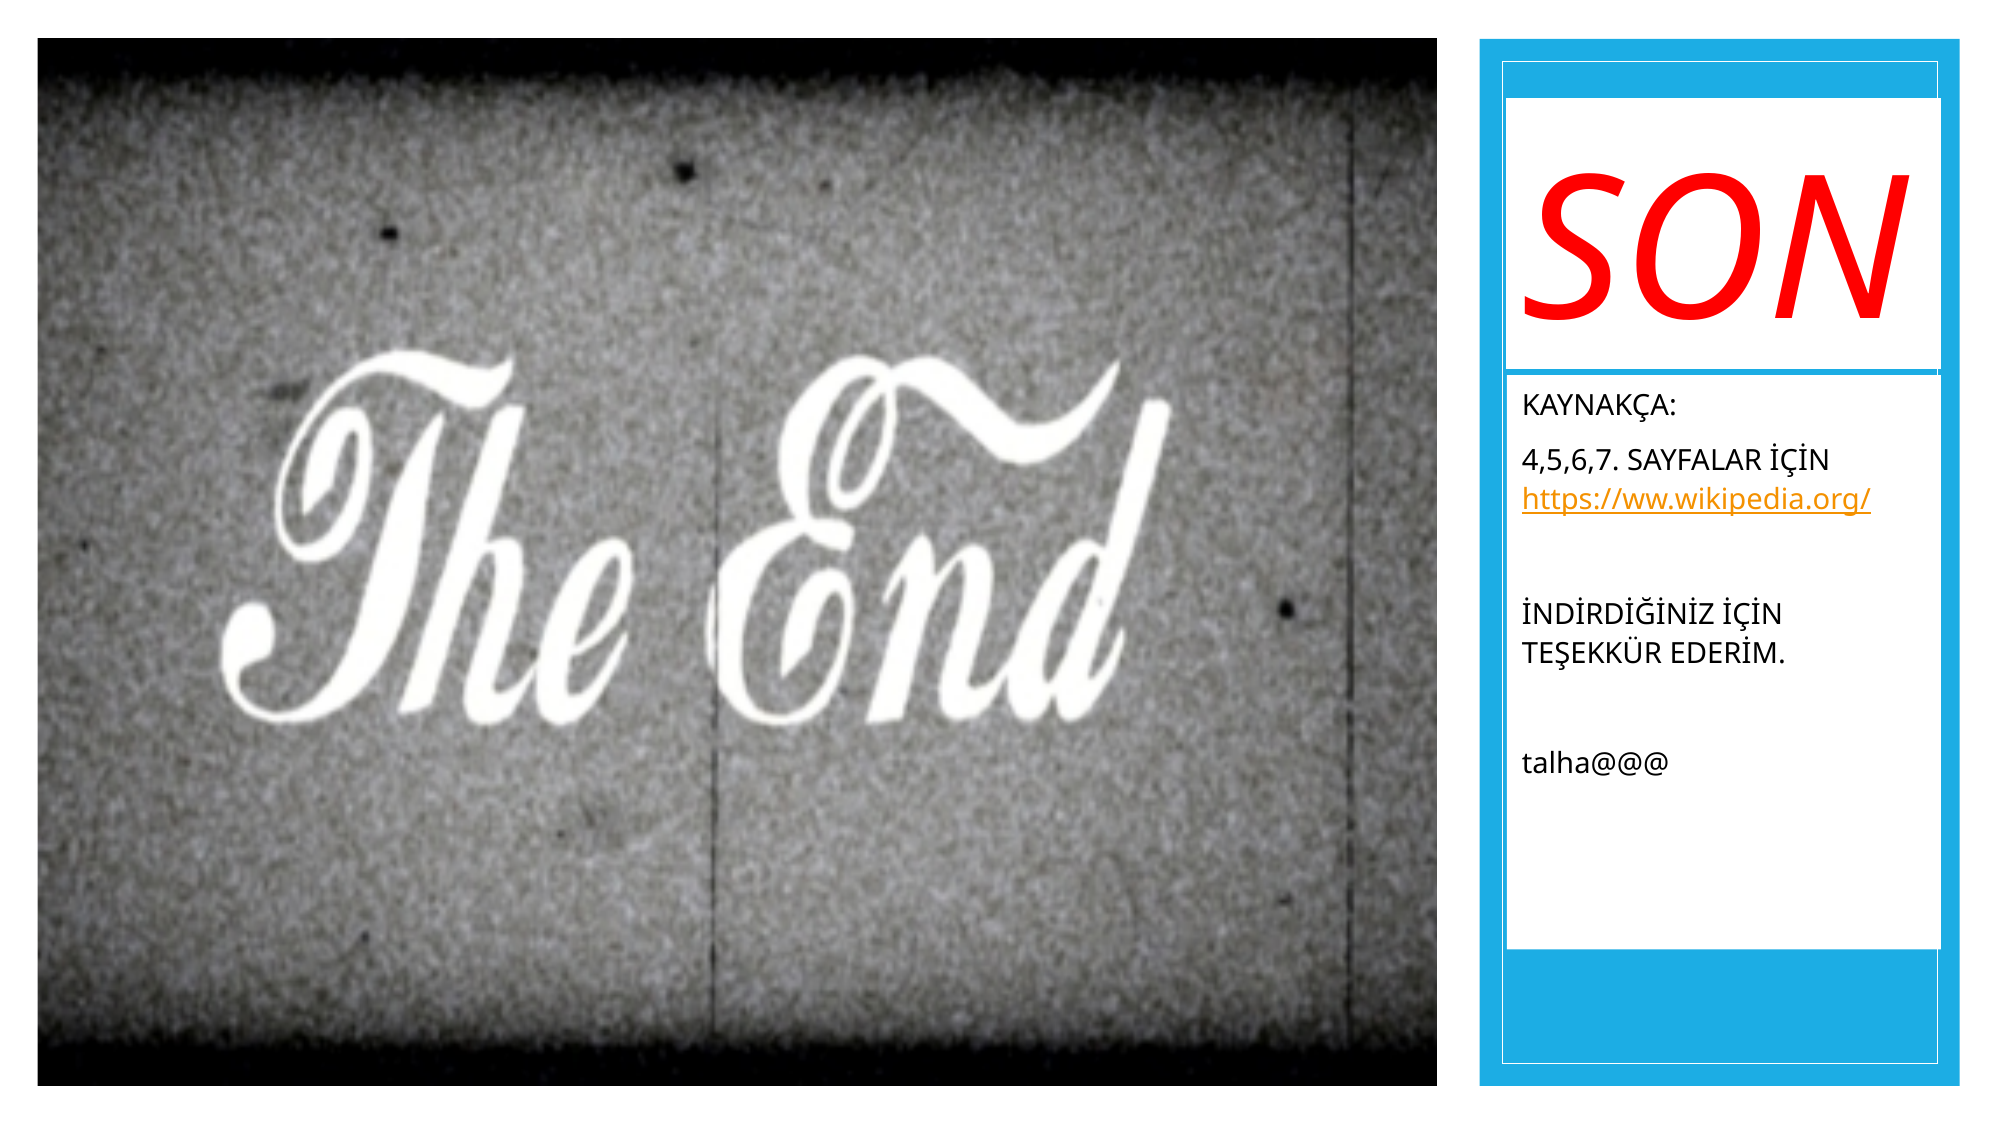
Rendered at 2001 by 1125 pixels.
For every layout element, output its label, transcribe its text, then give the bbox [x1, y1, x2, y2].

title SON [1506, 98, 1941, 369]
list KAYNAKÇA: 4,5,6,7. SAYFALAR İÇİN https://ww.wikipedia.org/ İNDİRDİĞİNİZ İÇİN TEŞEKKÜR EDERİM. talha@@@ [1506, 375, 1941, 950]
picture [37, 38, 1437, 1086]
